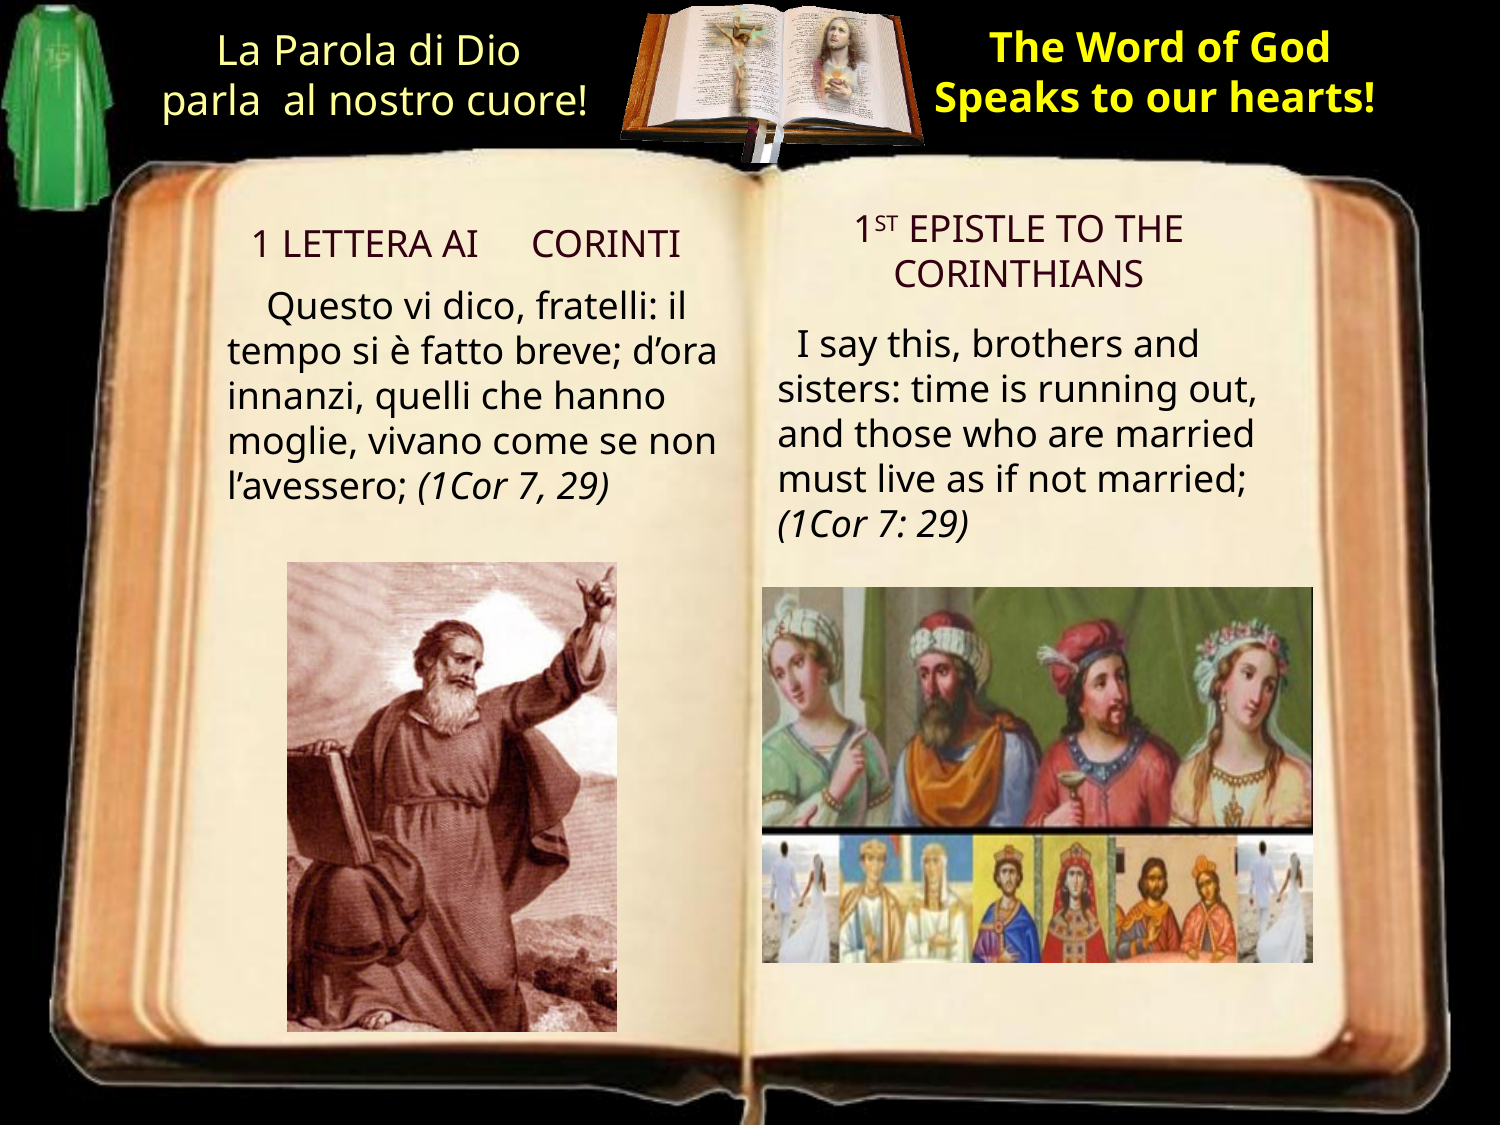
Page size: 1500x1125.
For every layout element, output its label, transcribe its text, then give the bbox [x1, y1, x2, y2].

text_box I say this, brothers and sisters: time is running out, and those who are married must live as if not married; (1Cor 7: 29) [762, 312, 1313, 553]
text_box Questo vi dico, fratelli: il tempo si è fatto breve; d’ora innanzi, quelli che hanno moglie, vivano come se non l’avessero; (1Cor 7, 29) [212, 274, 738, 560]
text_box 1 LETTERA AI CORINTI [199, 212, 713, 273]
text_box La Parola di Dio parla al nostro cuore! [0, 16, 606, 132]
title 1ST EPISTLE TO THE CORINTHIANS [712, 212, 1325, 288]
picture [0, 0, 1500, 1125]
text_box The Word of God Speaks to our hearts! [929, 13, 1500, 128]
